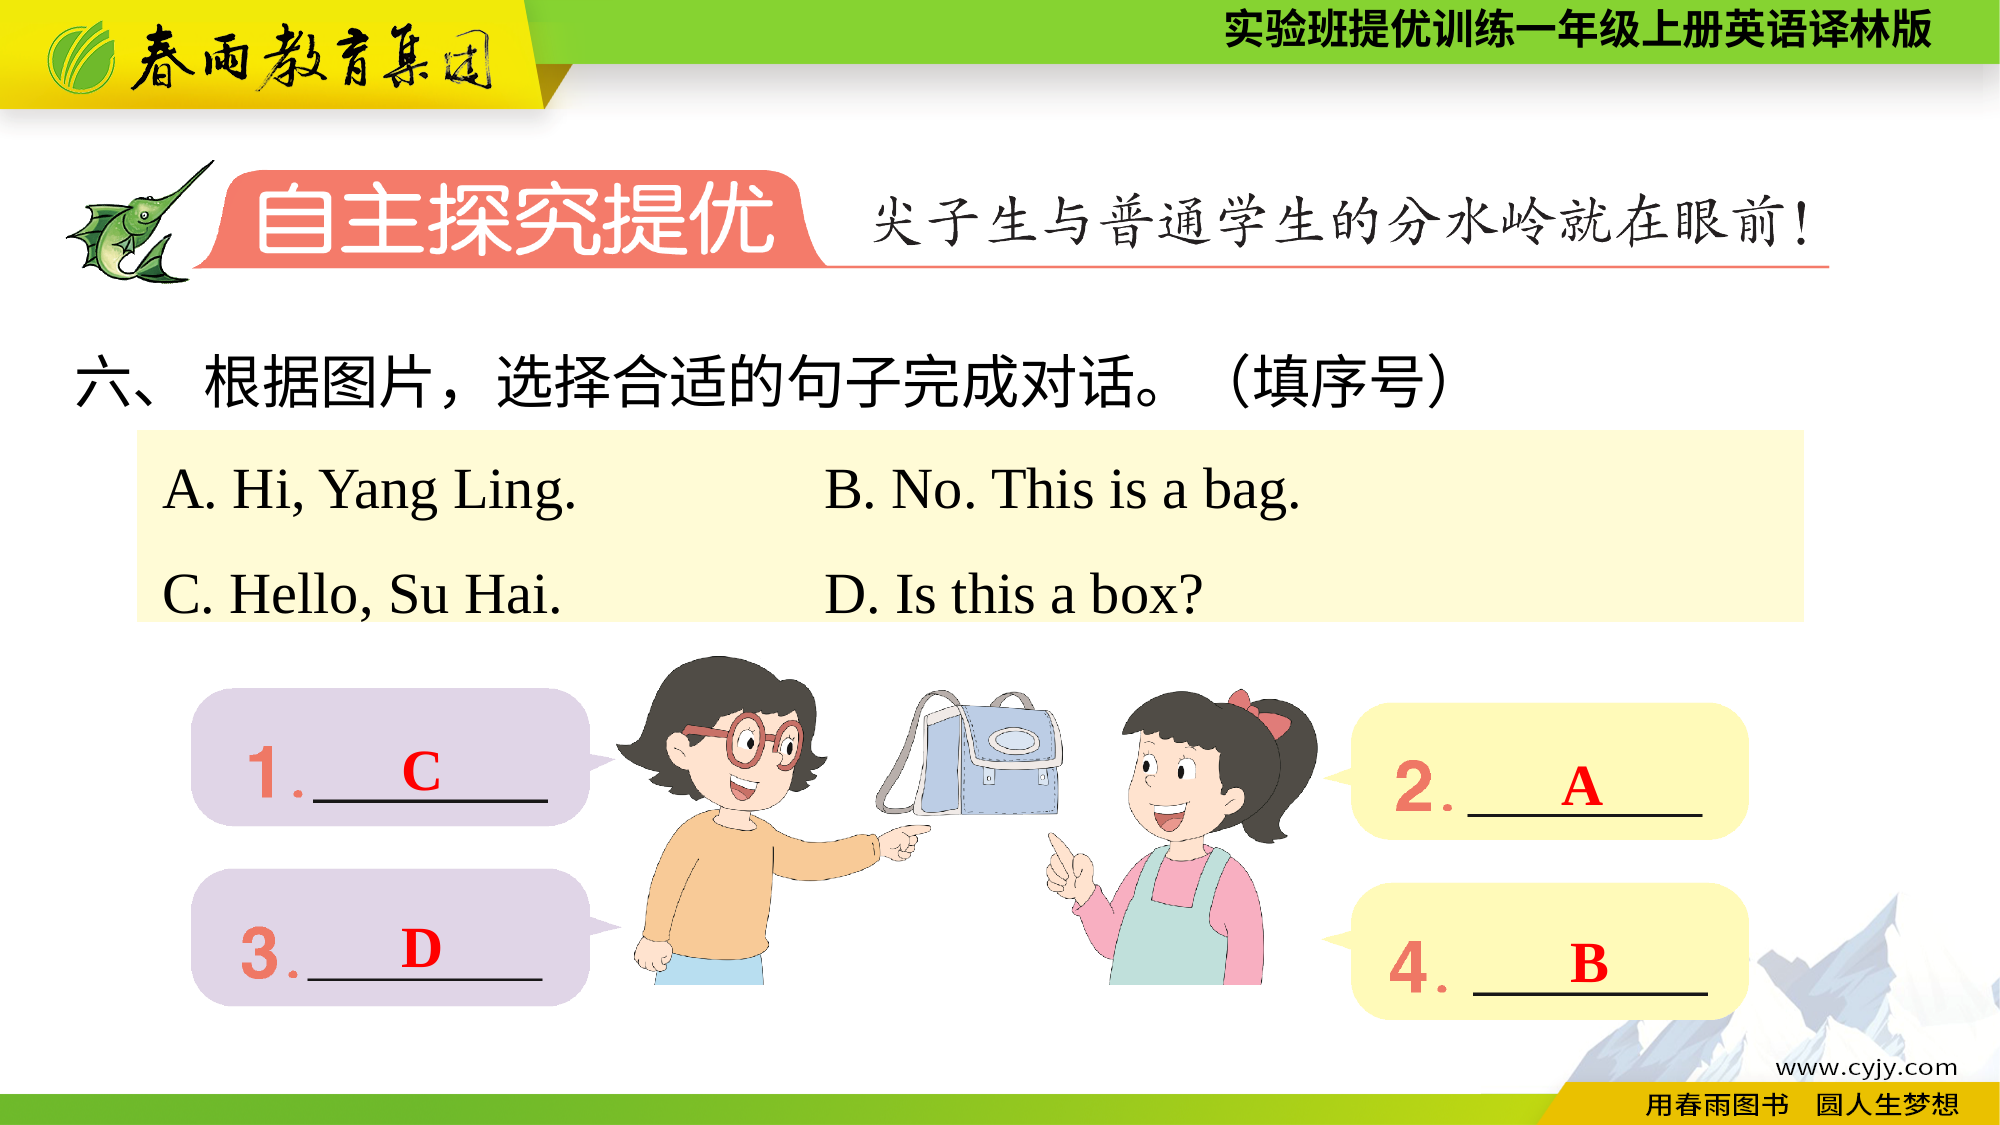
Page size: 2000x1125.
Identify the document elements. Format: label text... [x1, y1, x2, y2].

list 六、 根据图片，选择合适的句子完成对话。（填序号） A. Hi, Yang Ling. B. No. This is a bag. C. Hello, Su Hai. D. Is this a box? [59, 302, 1944, 624]
picture [0, 0, 2000, 1125]
